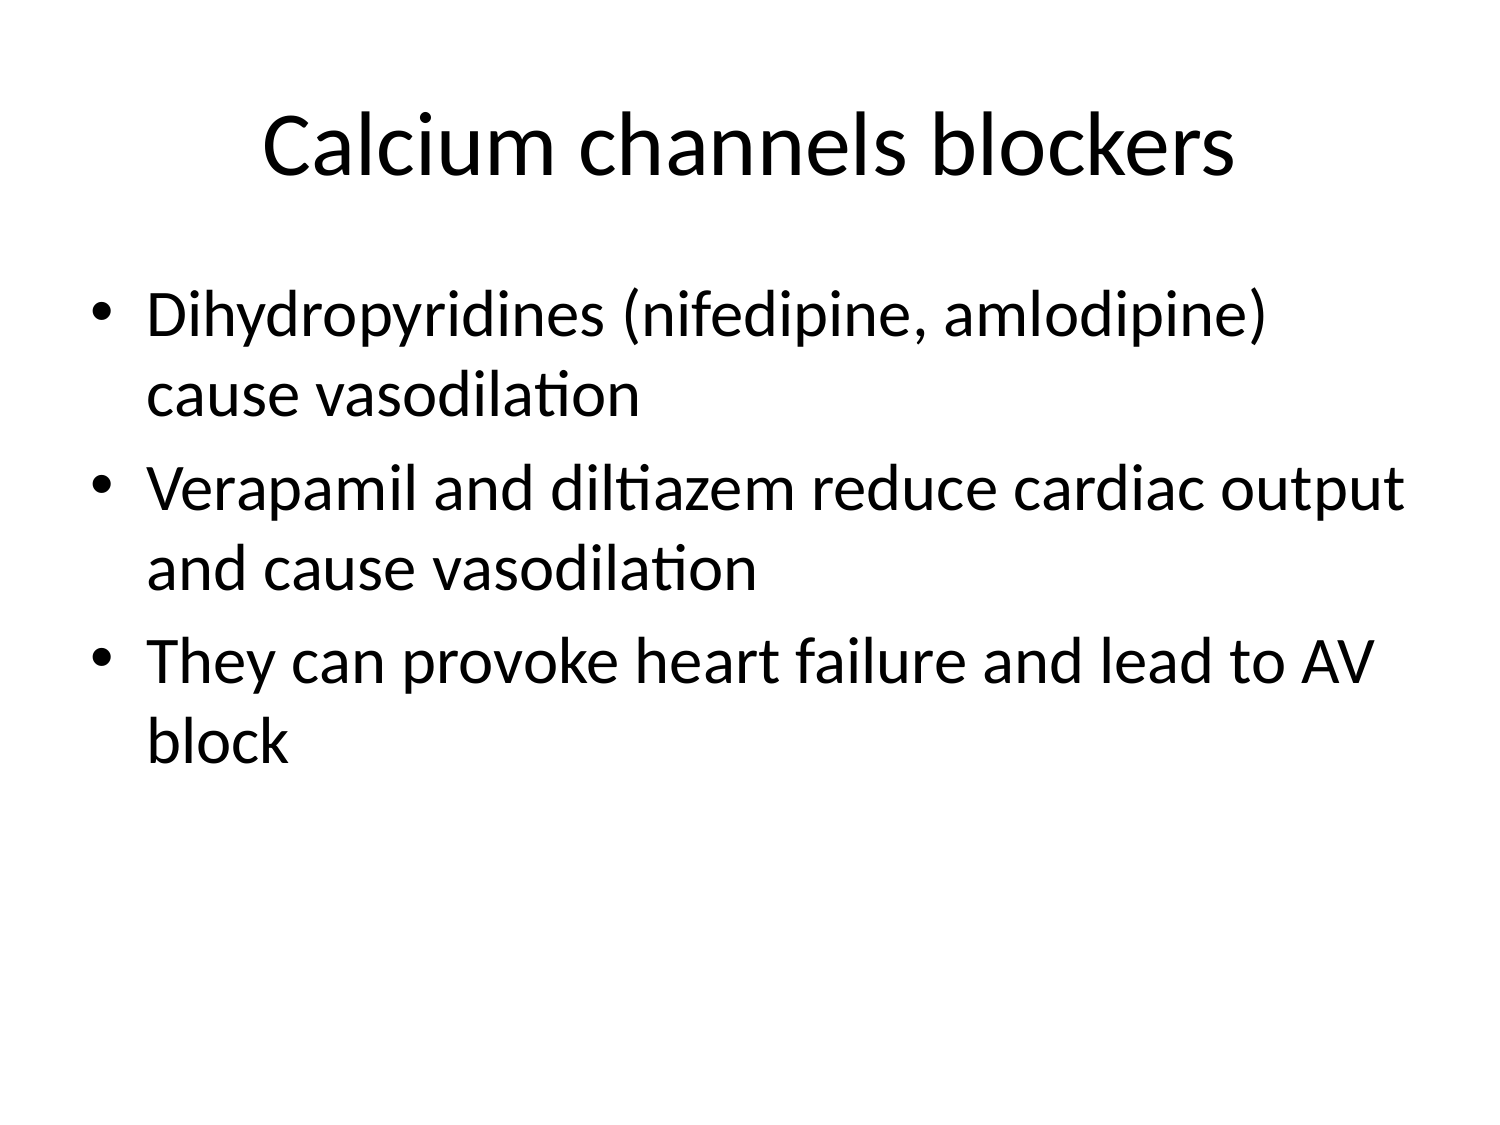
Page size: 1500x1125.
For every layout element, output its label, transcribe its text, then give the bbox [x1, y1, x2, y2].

title Calcium channels blockers [75, 45, 1425, 233]
list Dihydropyridines (nifedipine, amlodipine) cause vasodilation Verapamil and diltiazem reduce cardiac output and cause vasodilation They can provoke heart failure and lead to AV block [75, 262, 1425, 1005]
